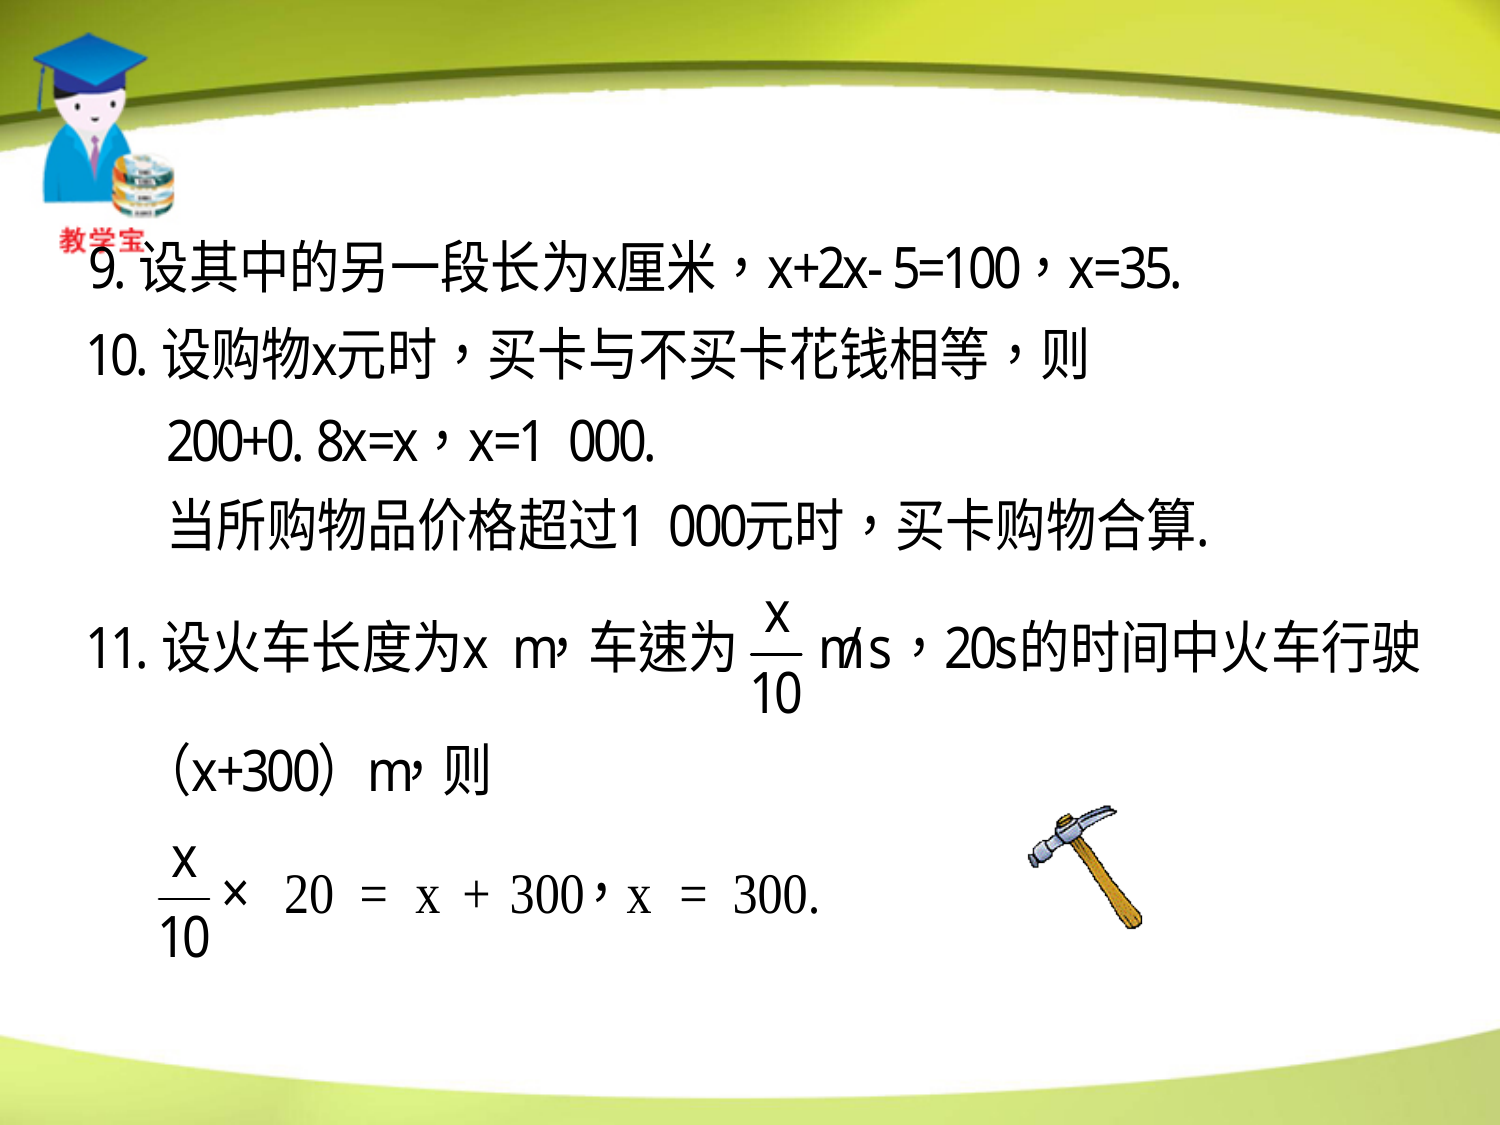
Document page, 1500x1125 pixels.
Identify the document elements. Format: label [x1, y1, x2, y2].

text_box [87, 237, 1426, 963]
picture [0, 0, 1500, 1125]
